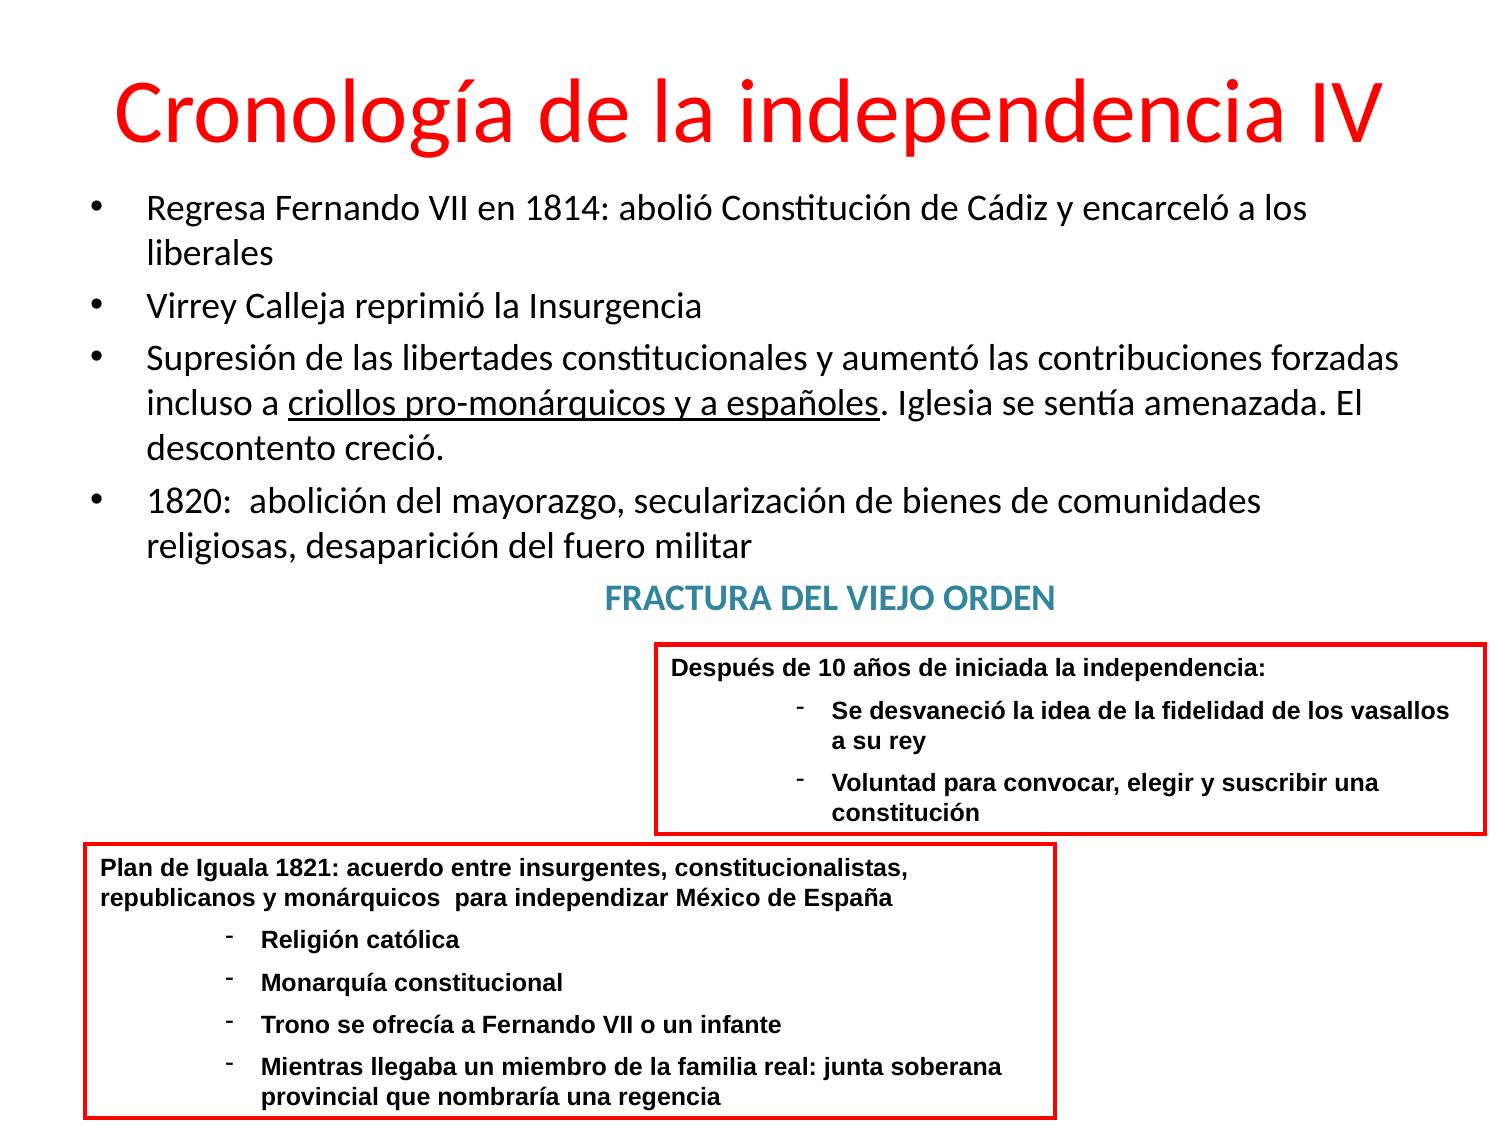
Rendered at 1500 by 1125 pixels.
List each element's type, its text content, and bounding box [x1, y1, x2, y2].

text_box Plan de Iguala 1821: acuerdo entre insurgentes, constitucionalistas, republicanos y monárquicos para independizar México de España Religión católica Monarquía constitucional Trono se ofrecía a Fernando VII o un infante Mientras llegaba un miembro de la familia real: junta soberana provincial que nombraría una regencia [85, 843, 1055, 1119]
text_box Después de 10 años de iniciada la independencia: Se desvaneció la idea de la fidelidad de los vasallos a su rey Voluntad para convocar, elegir y suscribir una constitución [656, 644, 1485, 834]
title Cronología de la independencia IV [74, 11, 1426, 175]
list Regresa Fernando VII en 1814: abolió Constitución de Cádiz y encarceló a los liberales Virrey Calleja reprimió la Insurgencia Supresión de las libertades constitucionales y aumentó las contribuciones forzadas incluso a criollos pro-monárquicos y a españoles. Iglesia se sentía amenazada. El descontento creció. 1820: abolición del mayorazgo, secularización de bienes de comunidades religiosas, desaparición del fuero militar FRACTURA DEL VIEJO ORDEN [74, 175, 1426, 645]
